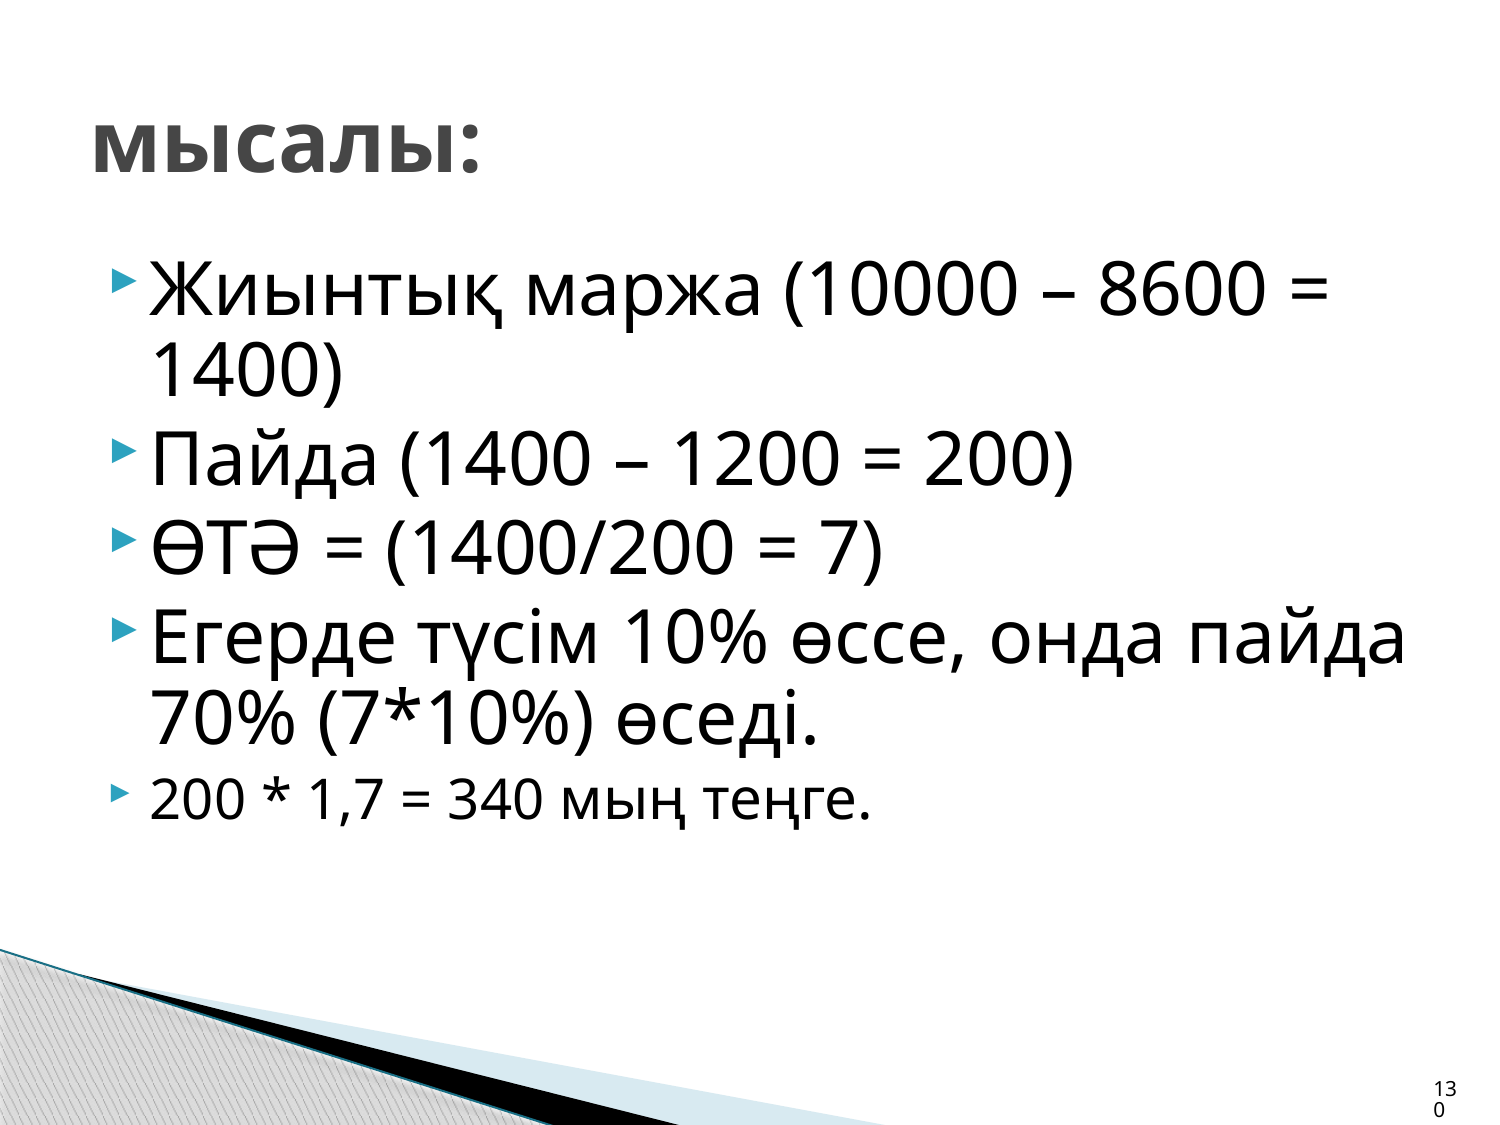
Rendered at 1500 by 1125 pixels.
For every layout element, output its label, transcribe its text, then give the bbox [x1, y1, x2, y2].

title мысалы: [75, 45, 1425, 233]
slide_number 130 [1418, 1051, 1479, 1112]
list Жиынтық маржа (10000 – 8600 = 1400) Пайда (1400 – 1200 = 200) ӨТӘ = (1400/200 = 7) Егерде түсім 10% өссе, онда пайда 70% (7*10%) өседі. 200 * 1,7 = 340 мың теңге. [75, 243, 1425, 986]
